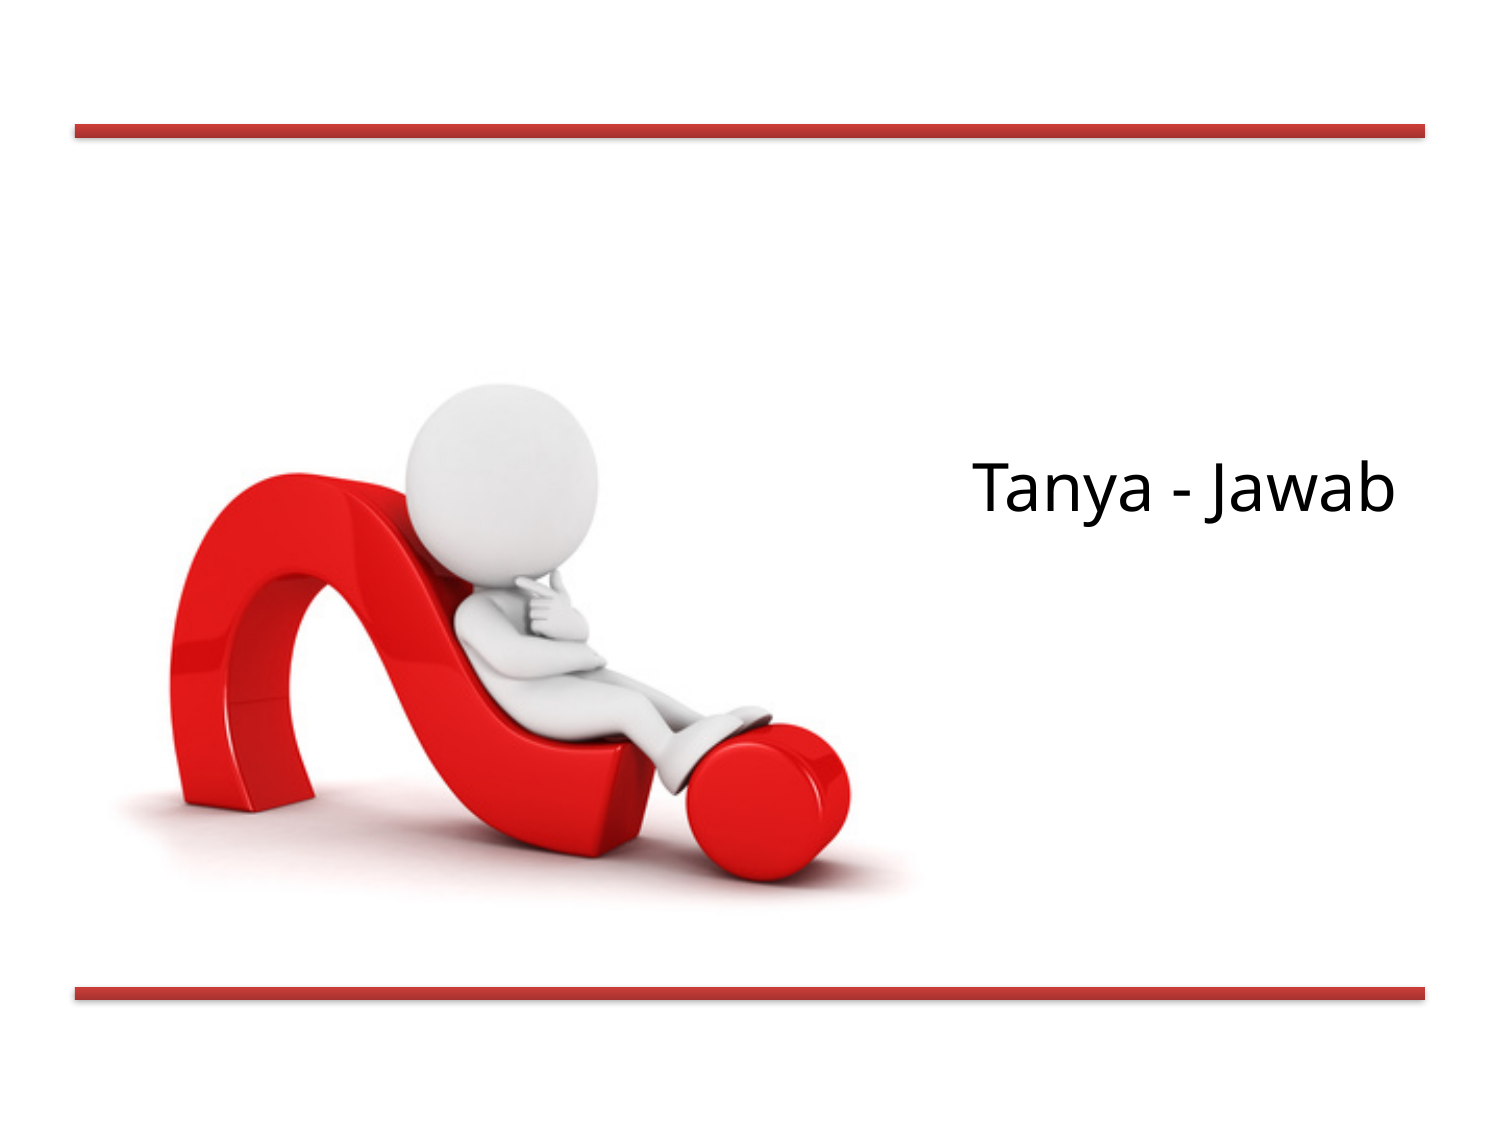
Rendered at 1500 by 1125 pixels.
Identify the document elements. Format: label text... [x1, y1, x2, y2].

title Tanya - Jawab [971, 420, 1413, 550]
text_box [74, 124, 1425, 138]
text_box [74, 987, 1425, 1000]
picture [74, 351, 967, 938]
